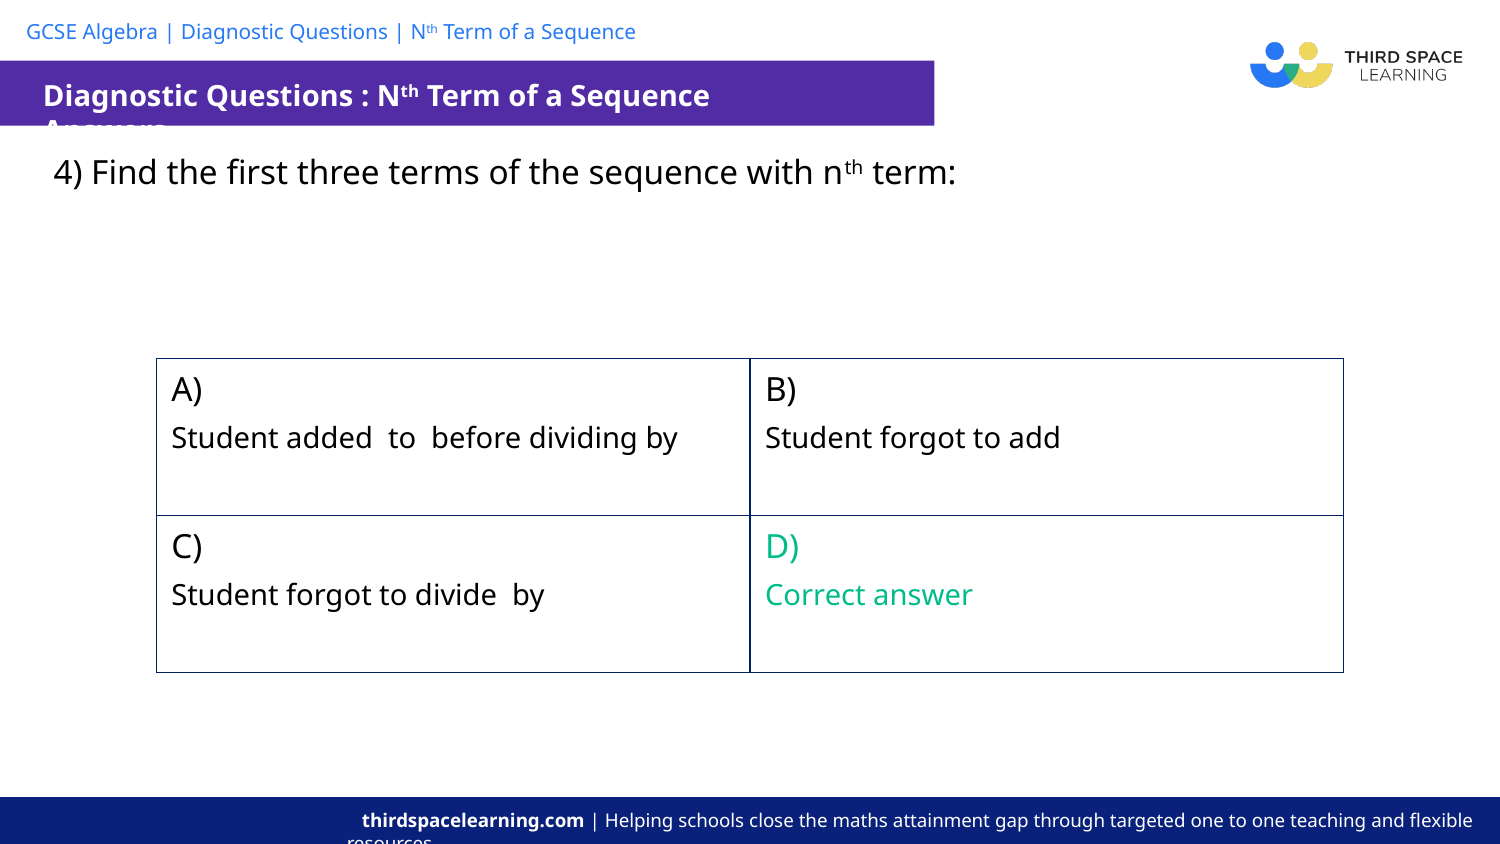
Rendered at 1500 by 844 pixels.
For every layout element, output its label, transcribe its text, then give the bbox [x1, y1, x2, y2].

text_box Diagnostic Questions : Nth Term of a Sequence Answers [27, 61, 849, 162]
picture [1250, 33, 1465, 99]
